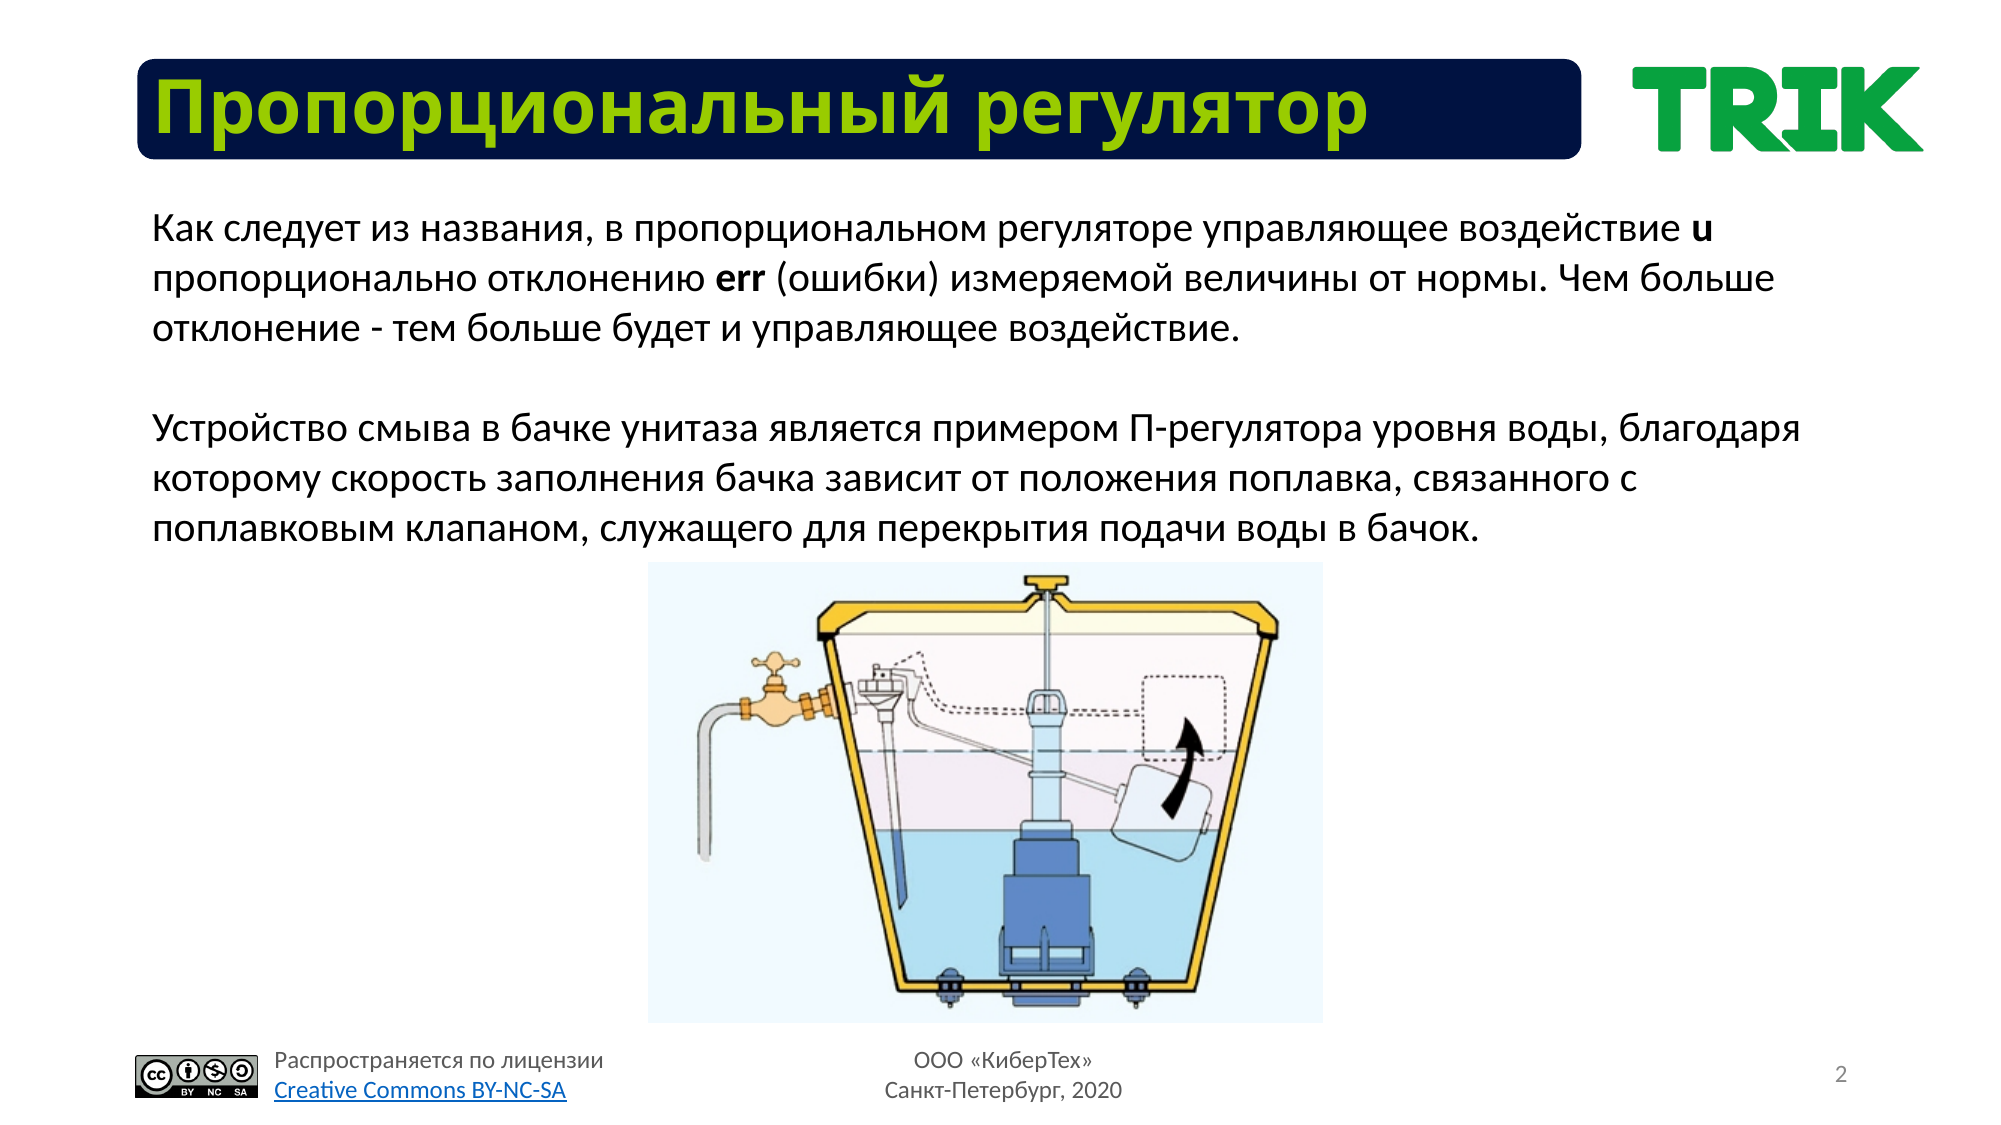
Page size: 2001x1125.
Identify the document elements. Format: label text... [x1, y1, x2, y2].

title Пропорциональный регулятор [137, 61, 1582, 163]
slide_number 2 [1412, 1042, 1863, 1103]
picture [1631, 64, 1924, 154]
picture [135, 1055, 258, 1098]
picture [647, 562, 1323, 1023]
text_box Как следует из названия, в пропорциональном регуляторе управляющее воздействие u пропорционально отклонению err (ошибки) измеряемой величины от нормы. Чем больше отклонение - тем больше будет и управляющее воздействие. Устройство смыва в бачке унитаза является примером П-регулятора уровня воды, благодаря которому скорость заполнения бачка зависит от положения поплавка, связанного с поплавковым клапаном, служащего для перекрытия подачи воды в бачок. [137, 191, 1863, 557]
